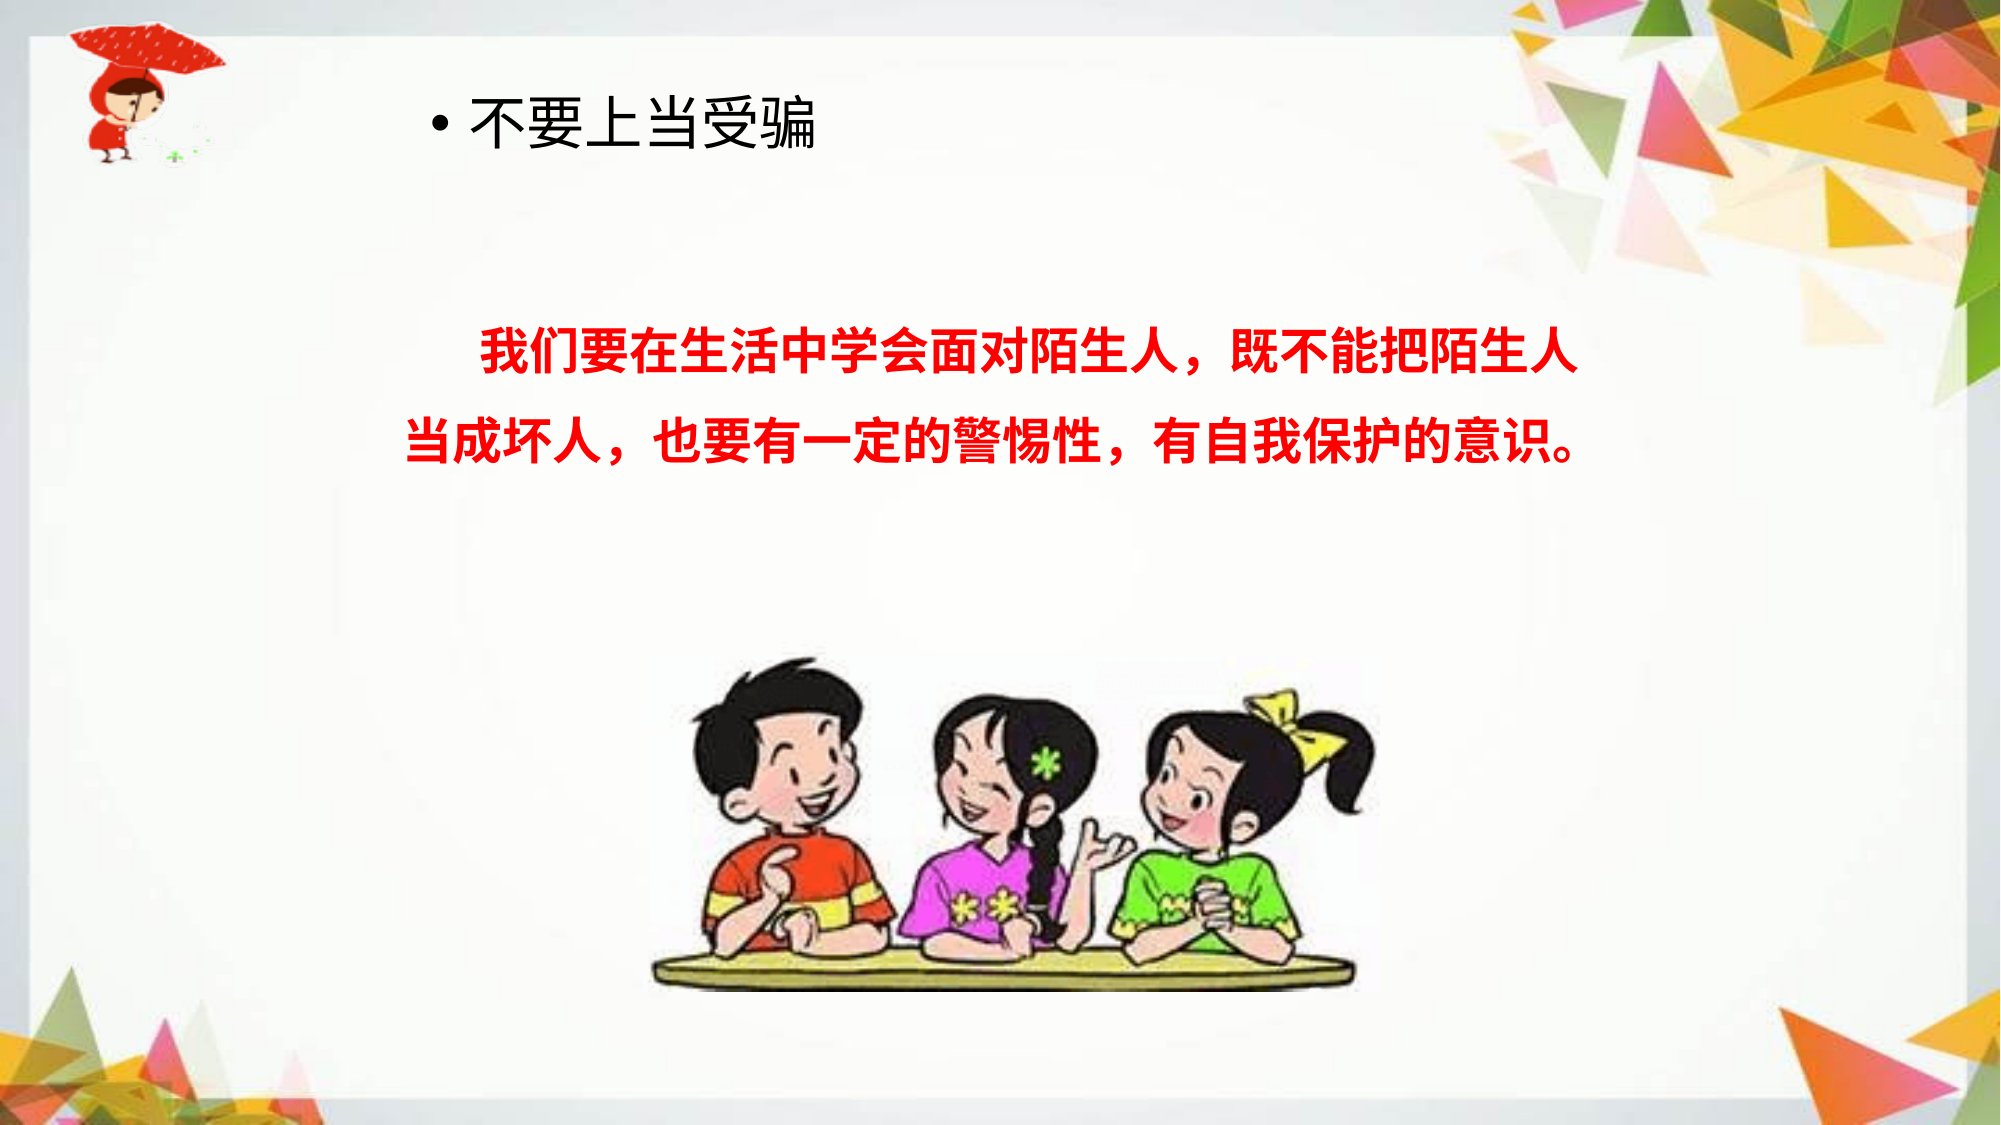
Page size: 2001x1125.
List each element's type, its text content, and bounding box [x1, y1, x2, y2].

picture [0, 0, 2001, 1125]
text_box 不要上当受骗 [416, 86, 1710, 161]
text_box 我们要在生活中学会面对陌生人，既不能把陌生人当成坏人，也要有一定的警惕性，有自我保护的意识。 [387, 281, 1635, 477]
